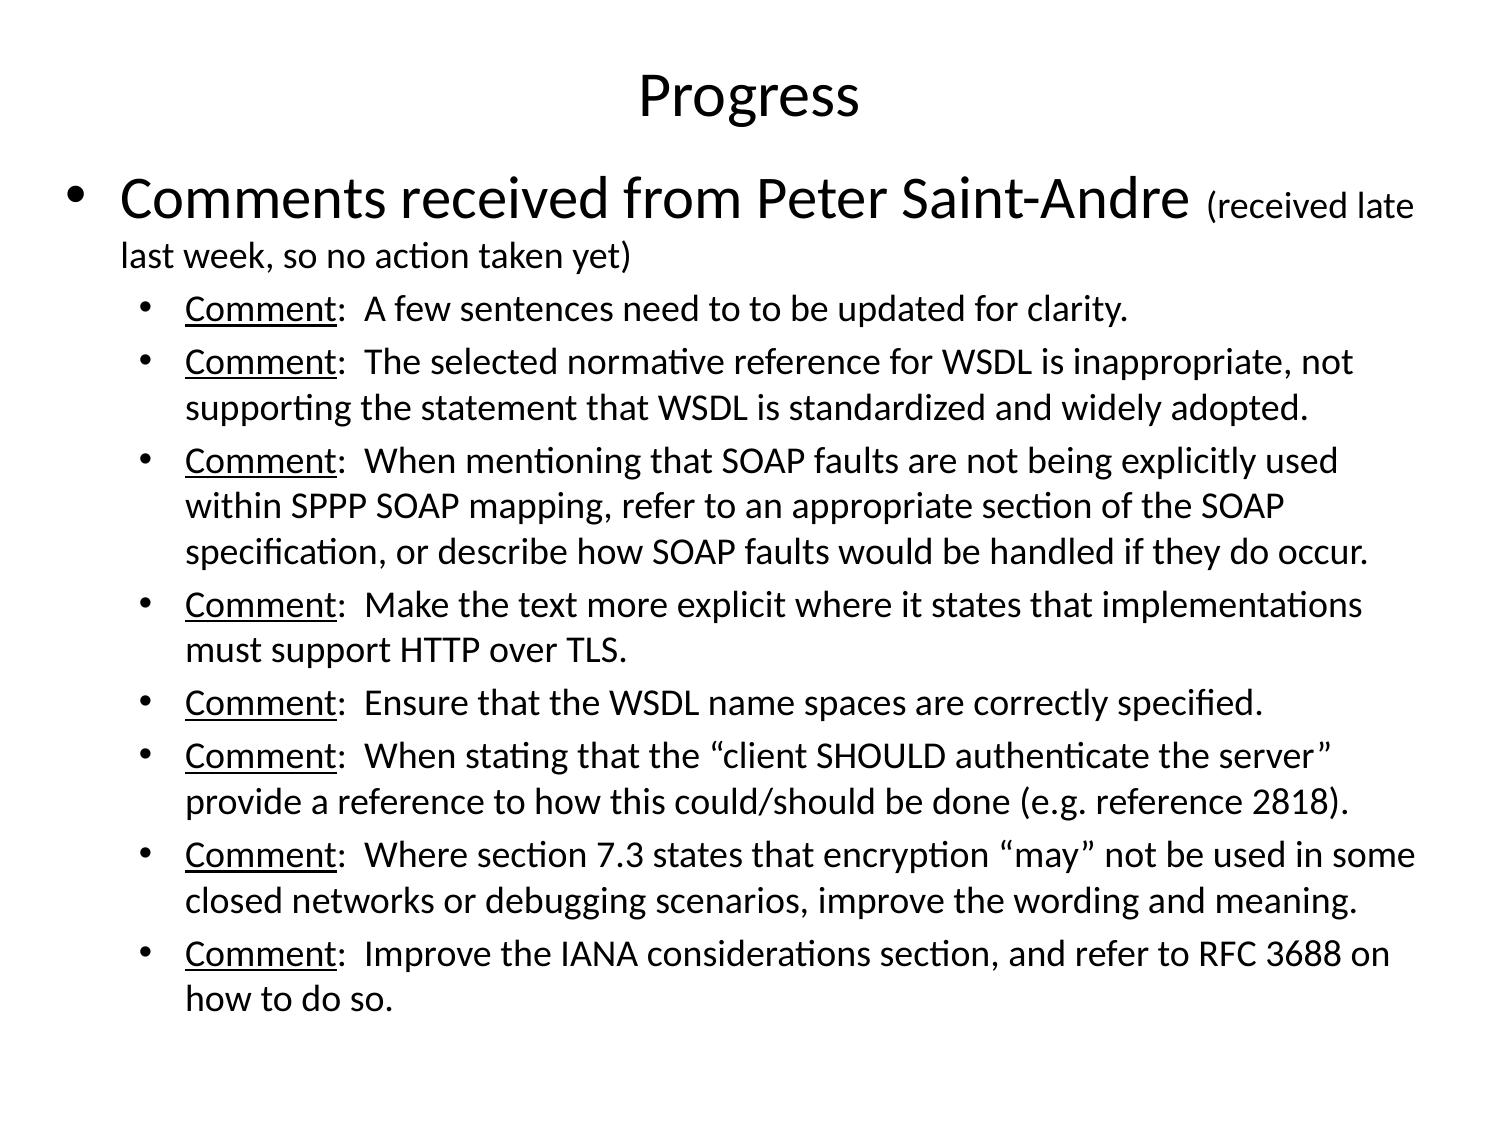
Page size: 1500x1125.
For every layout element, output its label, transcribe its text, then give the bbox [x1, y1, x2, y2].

title Progress [75, 45, 1425, 138]
list Comments received from Peter Saint-Andre (received late last week, so no action taken yet) Comment: A few sentences need to to be updated for clarity. Comment: The selected normative reference for WSDL is inappropriate, not supporting the statement that WSDL is standardized and widely adopted. Comment: When mentioning that SOAP faults are not being explicitly used within SPPP SOAP mapping, refer to an appropriate section of the SOAP specification, or describe how SOAP faults would be handled if they do occur. Comment: Make the text more explicit where it states that implementations must support HTTP over TLS. Comment: Ensure that the WSDL name spaces are correctly specified. Comment: When stating that the “client SHOULD authenticate the server” provide a reference to how this could/should be done (e.g. reference 2818). Comment: Where section 7.3 states that encryption “may” not be used in some closed networks or debugging scenarios, improve the wording and meaning. Comment: Improve the IANA considerations section, and refer to RFC 3688 on how to do so. [50, 149, 1450, 1050]
